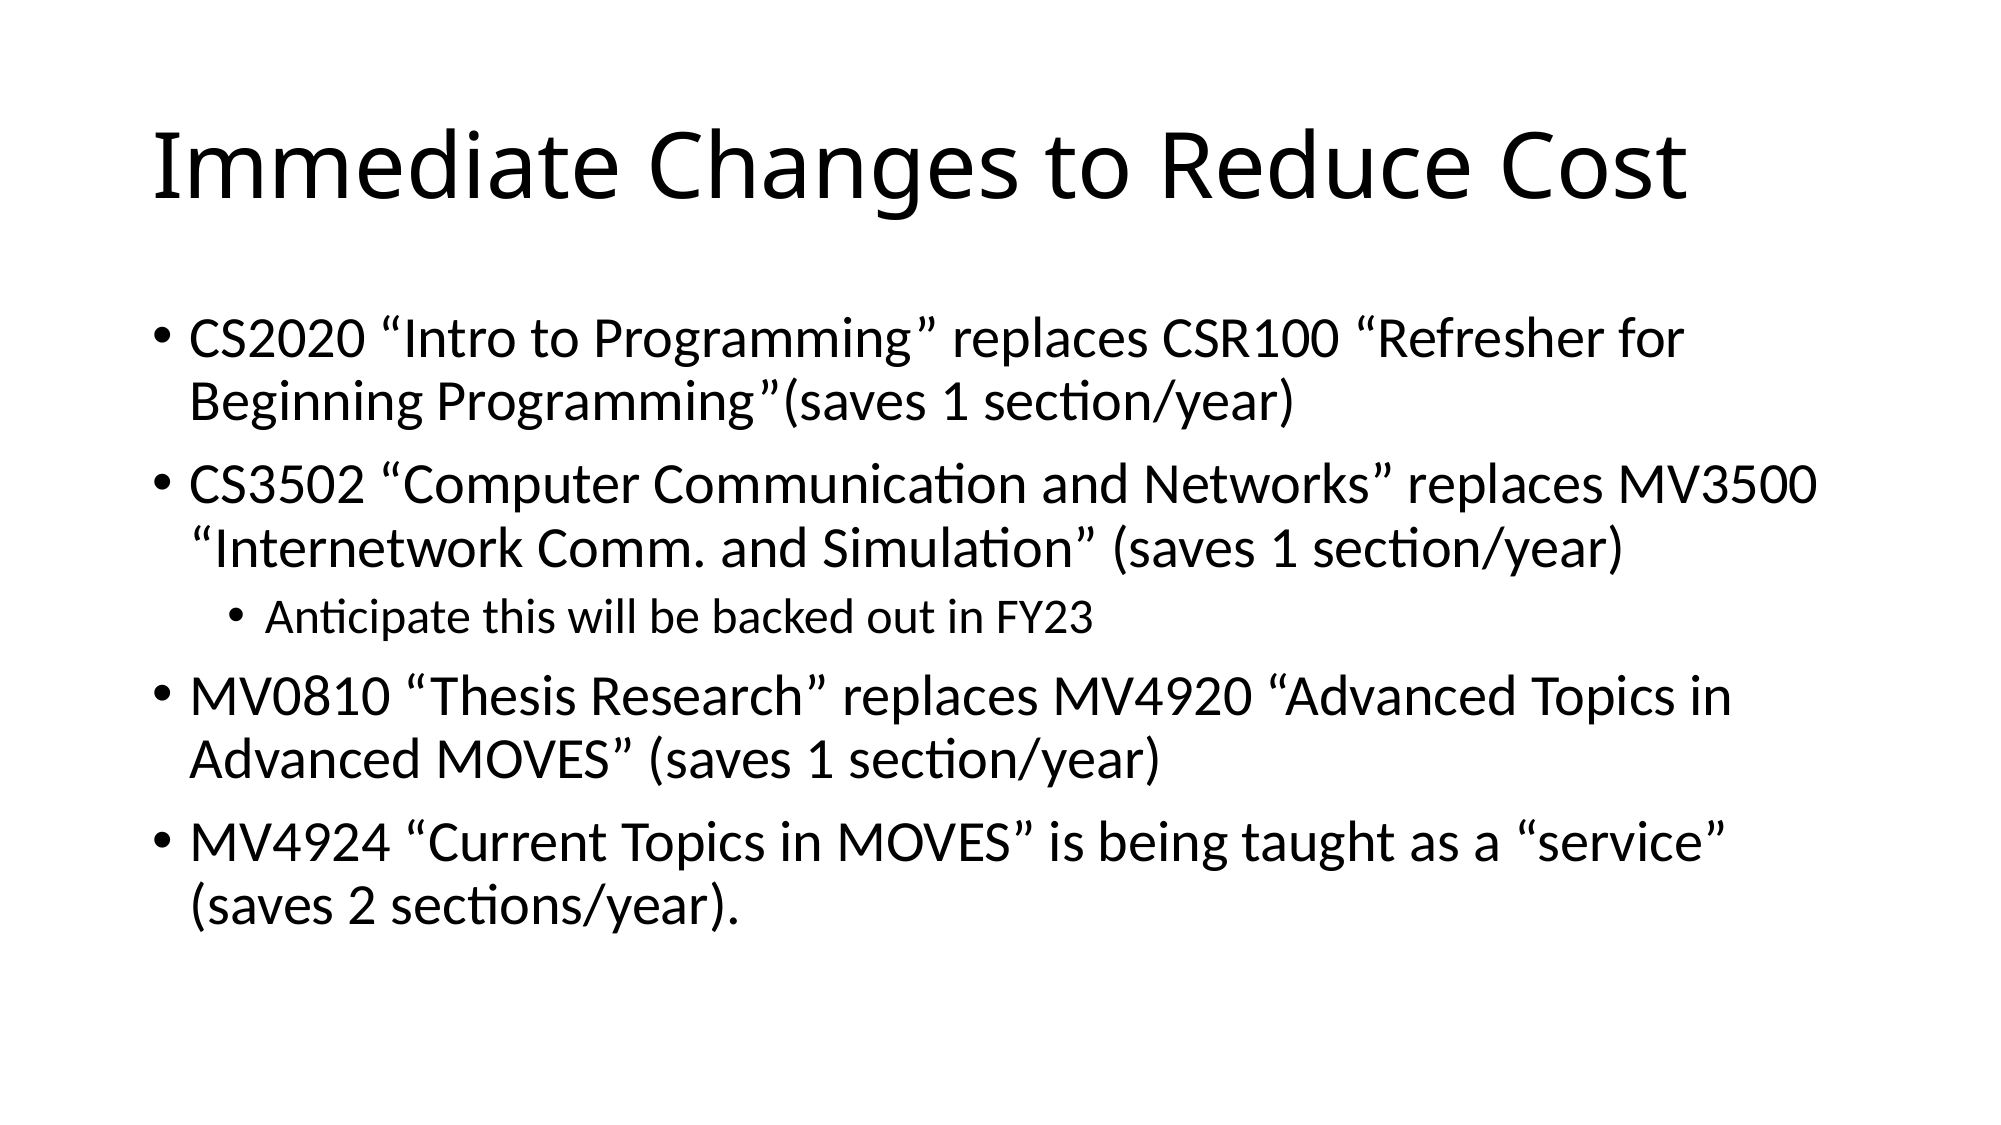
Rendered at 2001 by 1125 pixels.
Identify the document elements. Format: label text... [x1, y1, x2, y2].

list CS2020 “Intro to Programming” replaces CSR100 “Refresher for Beginning Programming”(saves 1 section/year) CS3502 “Computer Communication and Networks” replaces MV3500 “Internetwork Comm. and Simulation” (saves 1 section/year) Anticipate this will be backed out in FY23 MV0810 “Thesis Research” replaces MV4920 “Advanced Topics in Advanced MOVES” (saves 1 section/year) MV4924 “Current Topics in MOVES” is being taught as a “service” (saves 2 sections/year). [137, 299, 1863, 1014]
title Immediate Changes to Reduce Cost [137, 59, 1863, 278]
